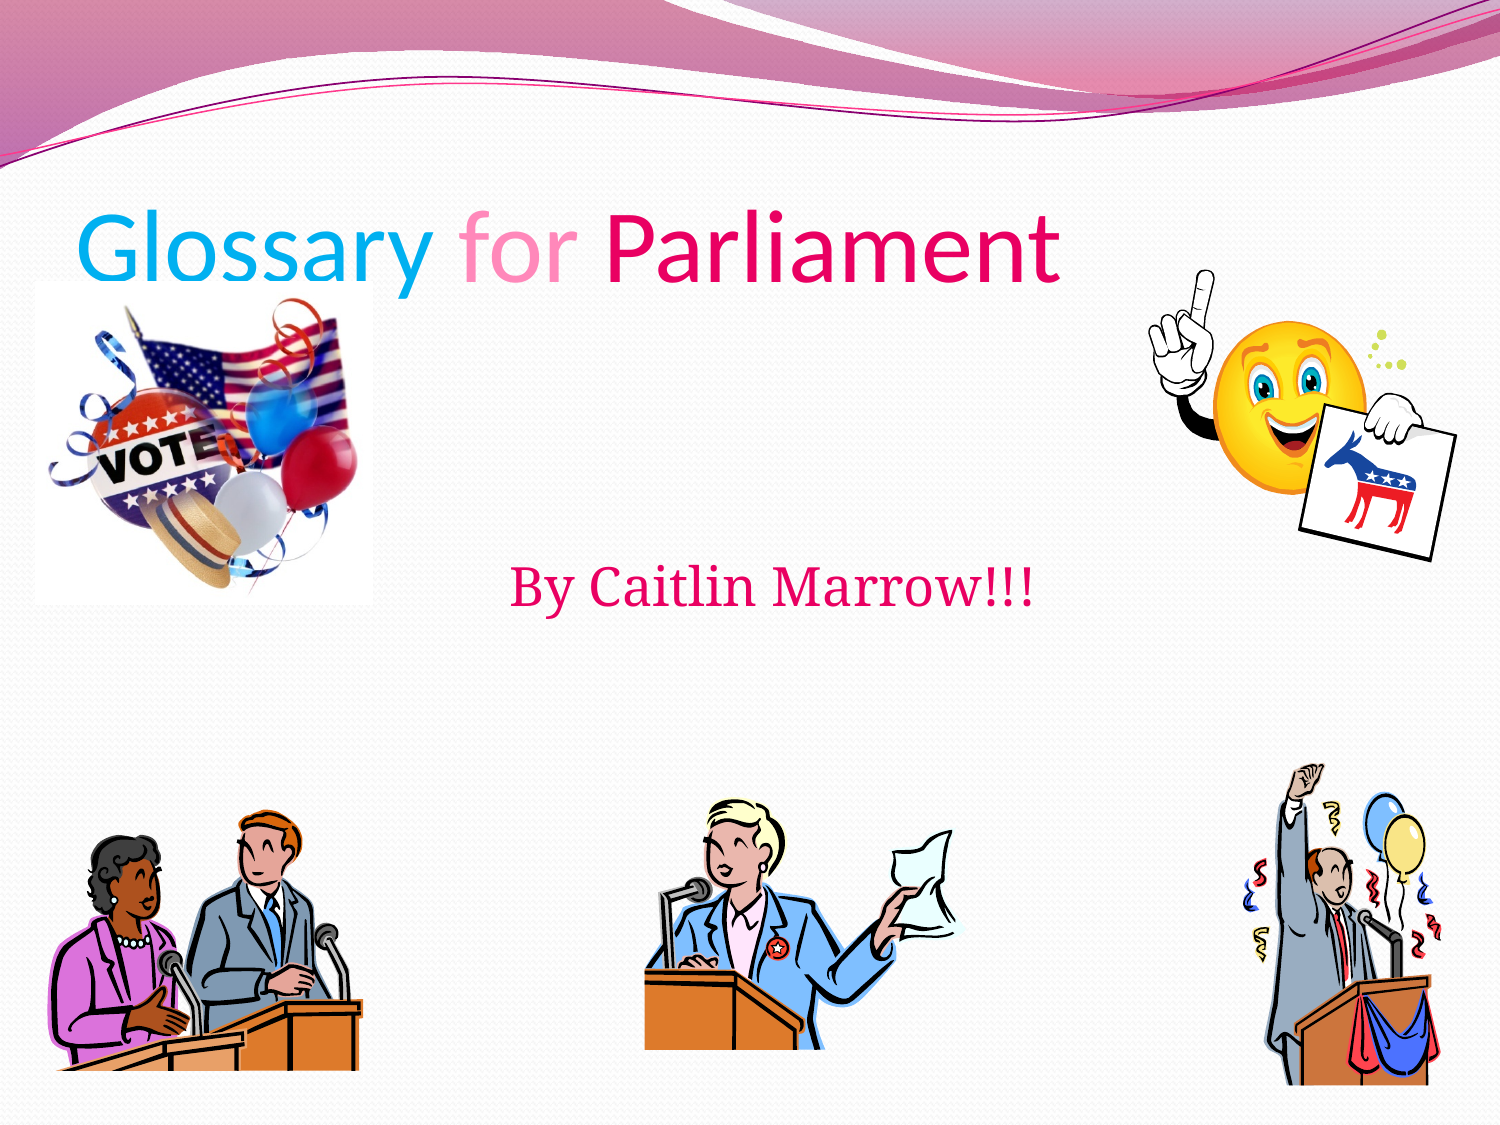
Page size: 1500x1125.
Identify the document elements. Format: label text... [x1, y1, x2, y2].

picture [46, 808, 364, 1072]
list By Caitlin Marrow!!! [75, 317, 1425, 1038]
picture [1148, 269, 1458, 563]
picture [644, 796, 967, 1051]
picture [34, 280, 373, 606]
title Glossary for Parliament [75, 115, 1425, 303]
picture [1241, 761, 1442, 1086]
